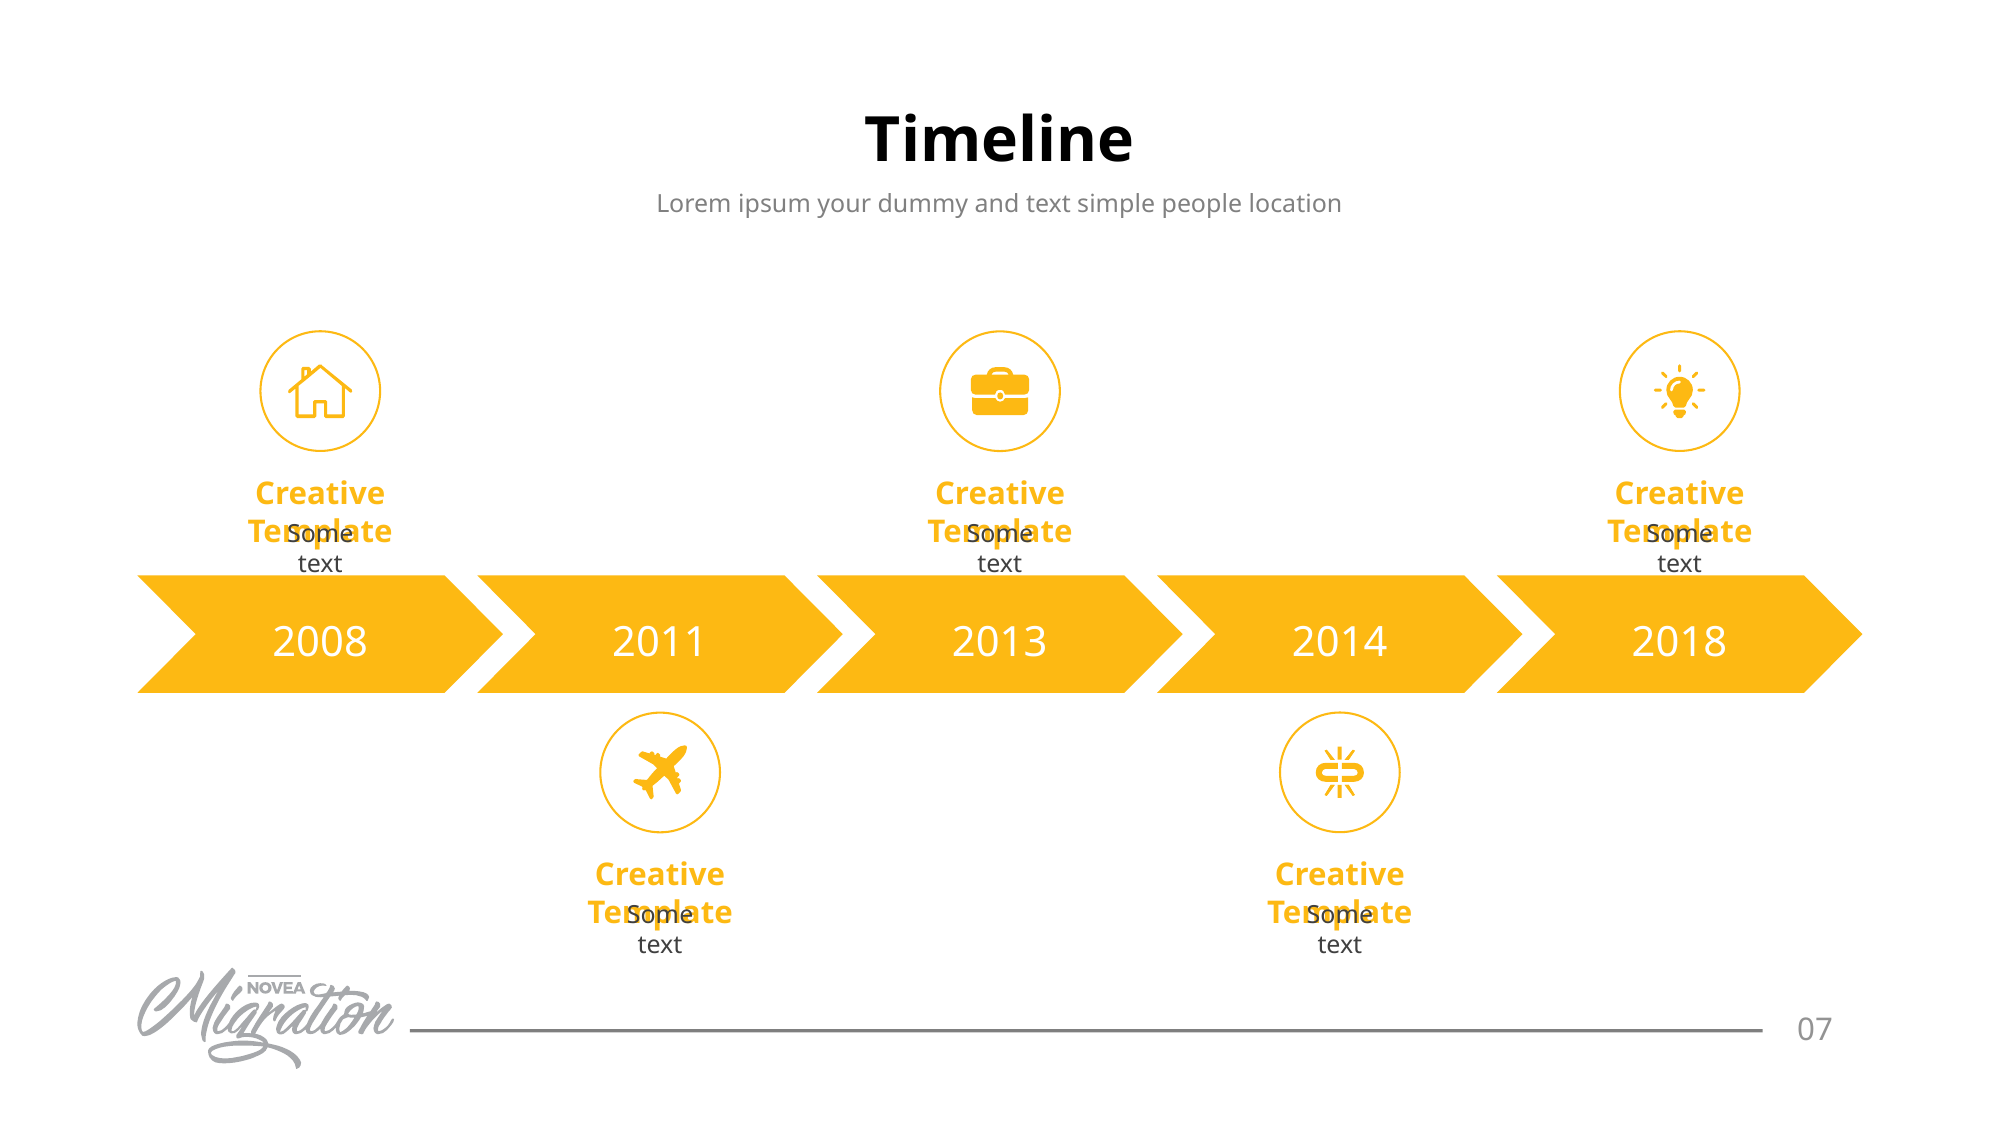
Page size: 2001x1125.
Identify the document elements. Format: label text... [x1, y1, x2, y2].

text_box [259, 330, 382, 452]
text_box Some text [249, 510, 391, 575]
title Timeline [137, 100, 1863, 184]
text_box Some text [589, 891, 731, 967]
text_box [939, 330, 1061, 453]
slide_number 07 [1767, 983, 1863, 1079]
text_box Creative Template [517, 847, 803, 937]
text_box Creative Template [1197, 847, 1483, 937]
text_box Creative Template [857, 465, 1143, 556]
text_box [1278, 711, 1401, 834]
text_box [599, 711, 722, 834]
text_box Some text [1609, 510, 1750, 575]
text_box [1315, 746, 1364, 798]
text_box Some text [929, 510, 1071, 575]
text_box Some text [1269, 891, 1411, 967]
text_box [1618, 330, 1741, 452]
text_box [137, 575, 1863, 693]
list Lorem ipsum your dummy and text simple people location [137, 184, 1863, 230]
text_box Creative Template [177, 465, 464, 556]
text_box Creative Template [1536, 465, 1823, 556]
